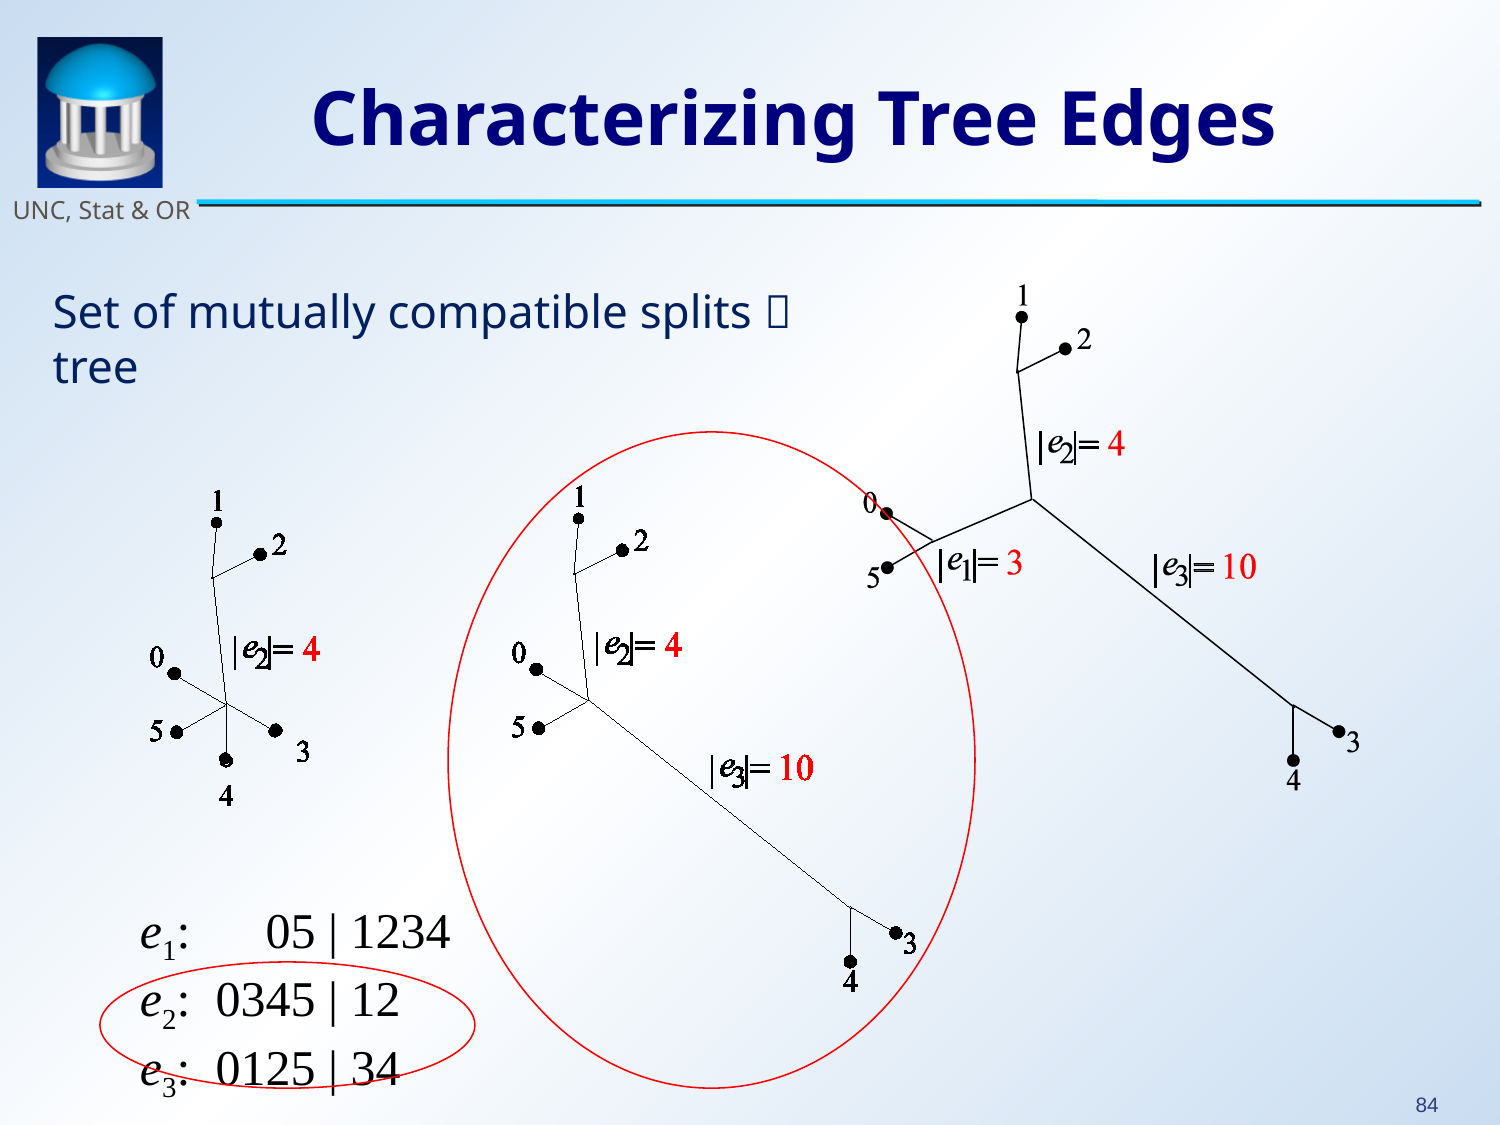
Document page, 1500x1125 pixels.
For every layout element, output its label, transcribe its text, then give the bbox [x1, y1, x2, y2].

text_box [512, 485, 916, 992]
text_box e1: 05 | 1234 e2: 0345 | 12 e3: 0125 | 34 [50, 871, 475, 1111]
list Set of mutually compatible splits  tree [37, 274, 888, 1038]
text_box [531, 1000, 892, 1089]
text_box [99, 961, 475, 1089]
text_box [920, 799, 974, 961]
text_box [150, 489, 320, 807]
text_box [448, 553, 507, 967]
title Characterizing Tree Edges [274, 74, 1313, 156]
text_box [569, 431, 854, 484]
picture [862, 281, 1363, 791]
